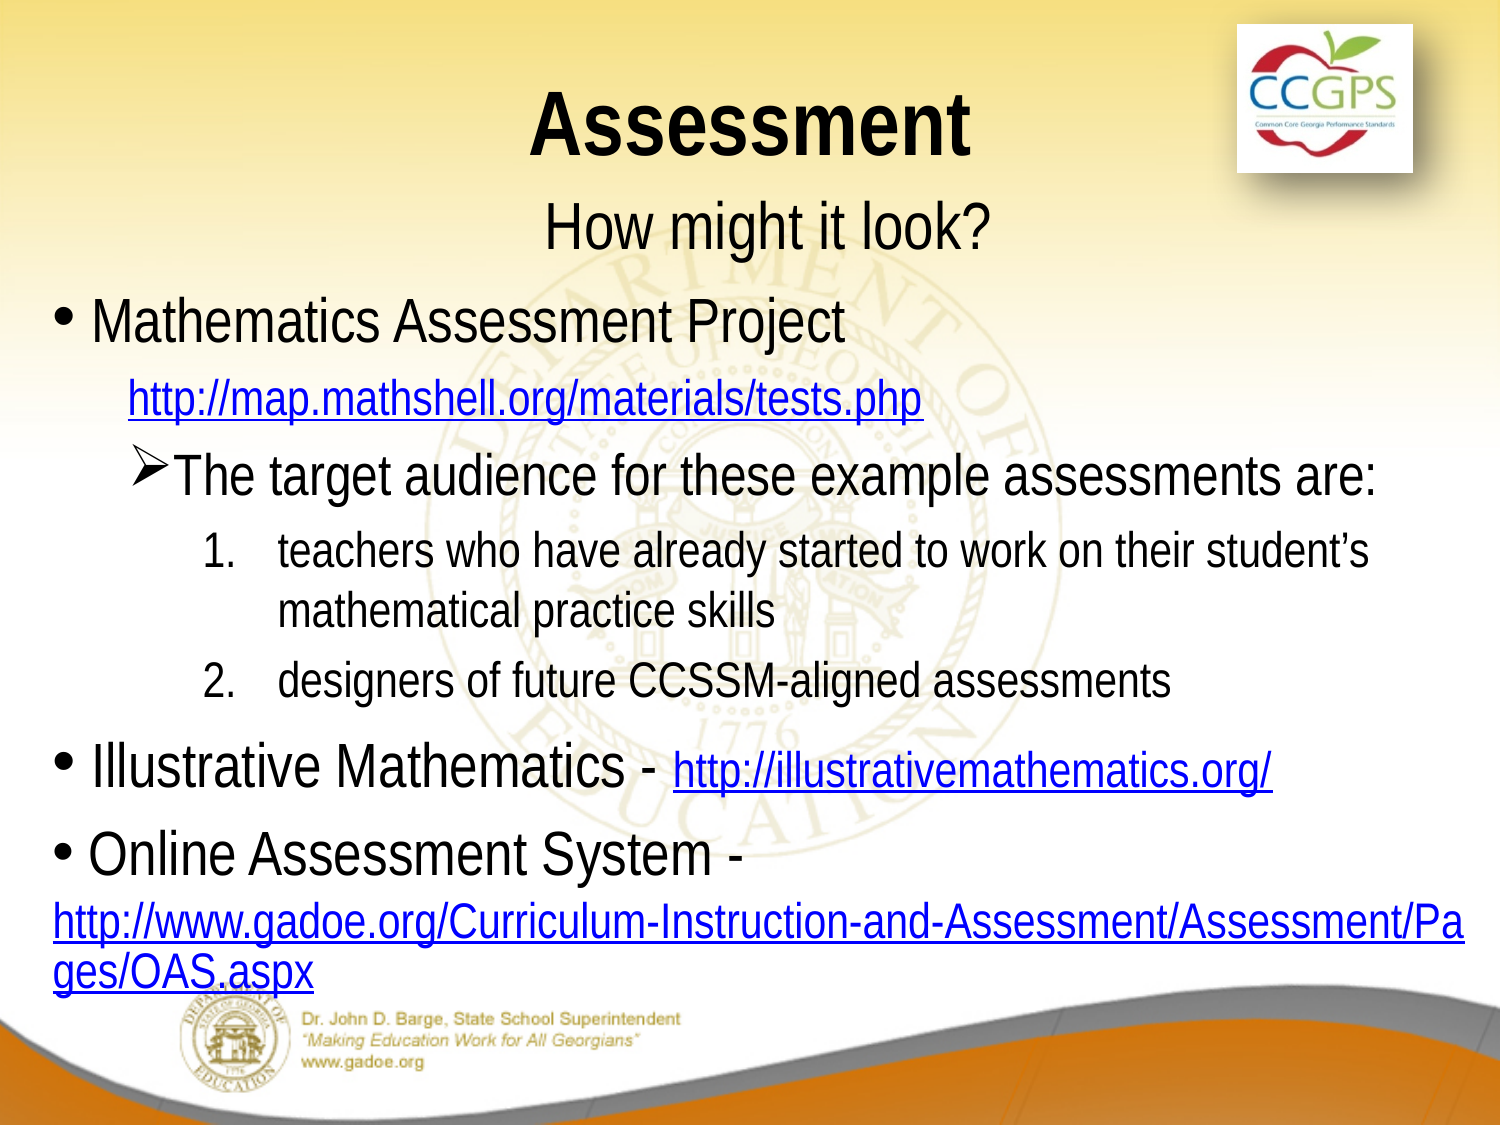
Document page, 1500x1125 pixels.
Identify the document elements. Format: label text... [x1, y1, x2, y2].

title Assessment [112, 74, 1220, 163]
subtitle How might it look? Mathematics Assessment Project http://map.mathshell.org/materials/tests.php The target audience for these example assessments are: teachers who have already started to work on their student’s mathematical practice skills designers of future CCSSM-aligned assessments Illustrative Mathematics - http://illustrativemathematics.org/ Online Assessment System - http://www.gadoe.org/Curriculum-Instruction-and-Assessment/Assessment/Pages/OAS.aspx [37, 174, 1500, 988]
picture [0, 0, 1500, 1125]
